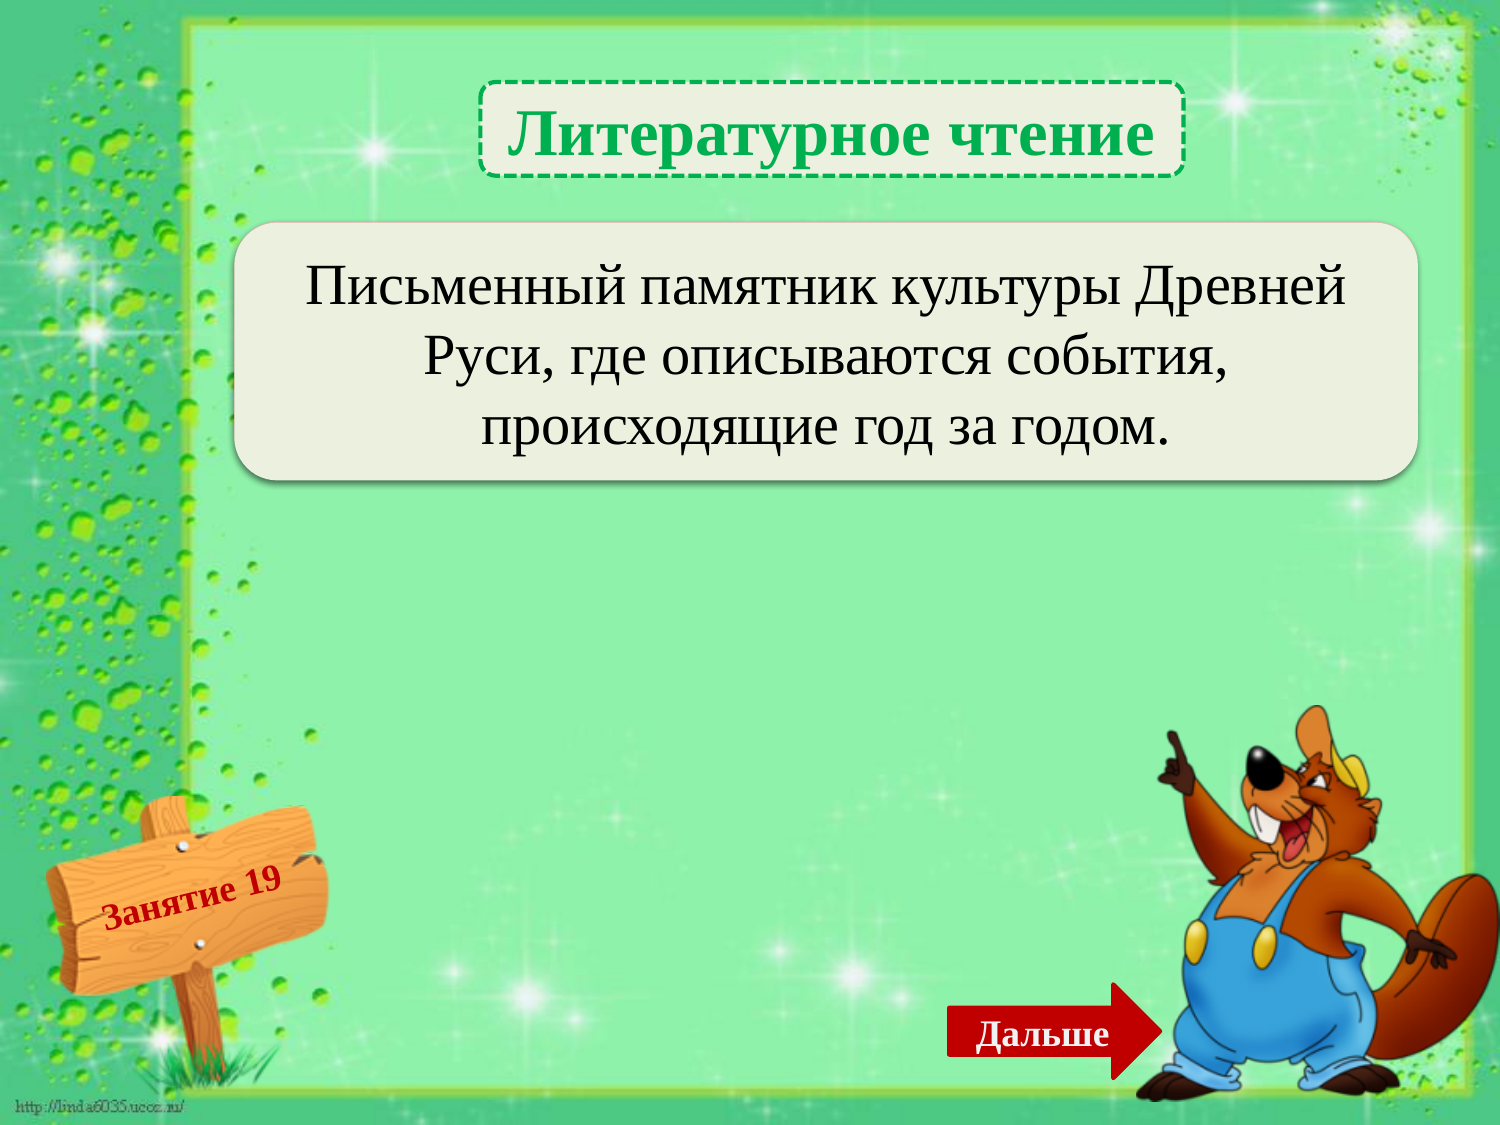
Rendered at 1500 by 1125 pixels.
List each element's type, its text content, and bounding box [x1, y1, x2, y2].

text_box Дальше [947, 982, 1163, 1081]
picture [0, 0, 1500, 1125]
text_box Литературное чтение [478, 79, 1186, 178]
text_box [232, 220, 1421, 483]
